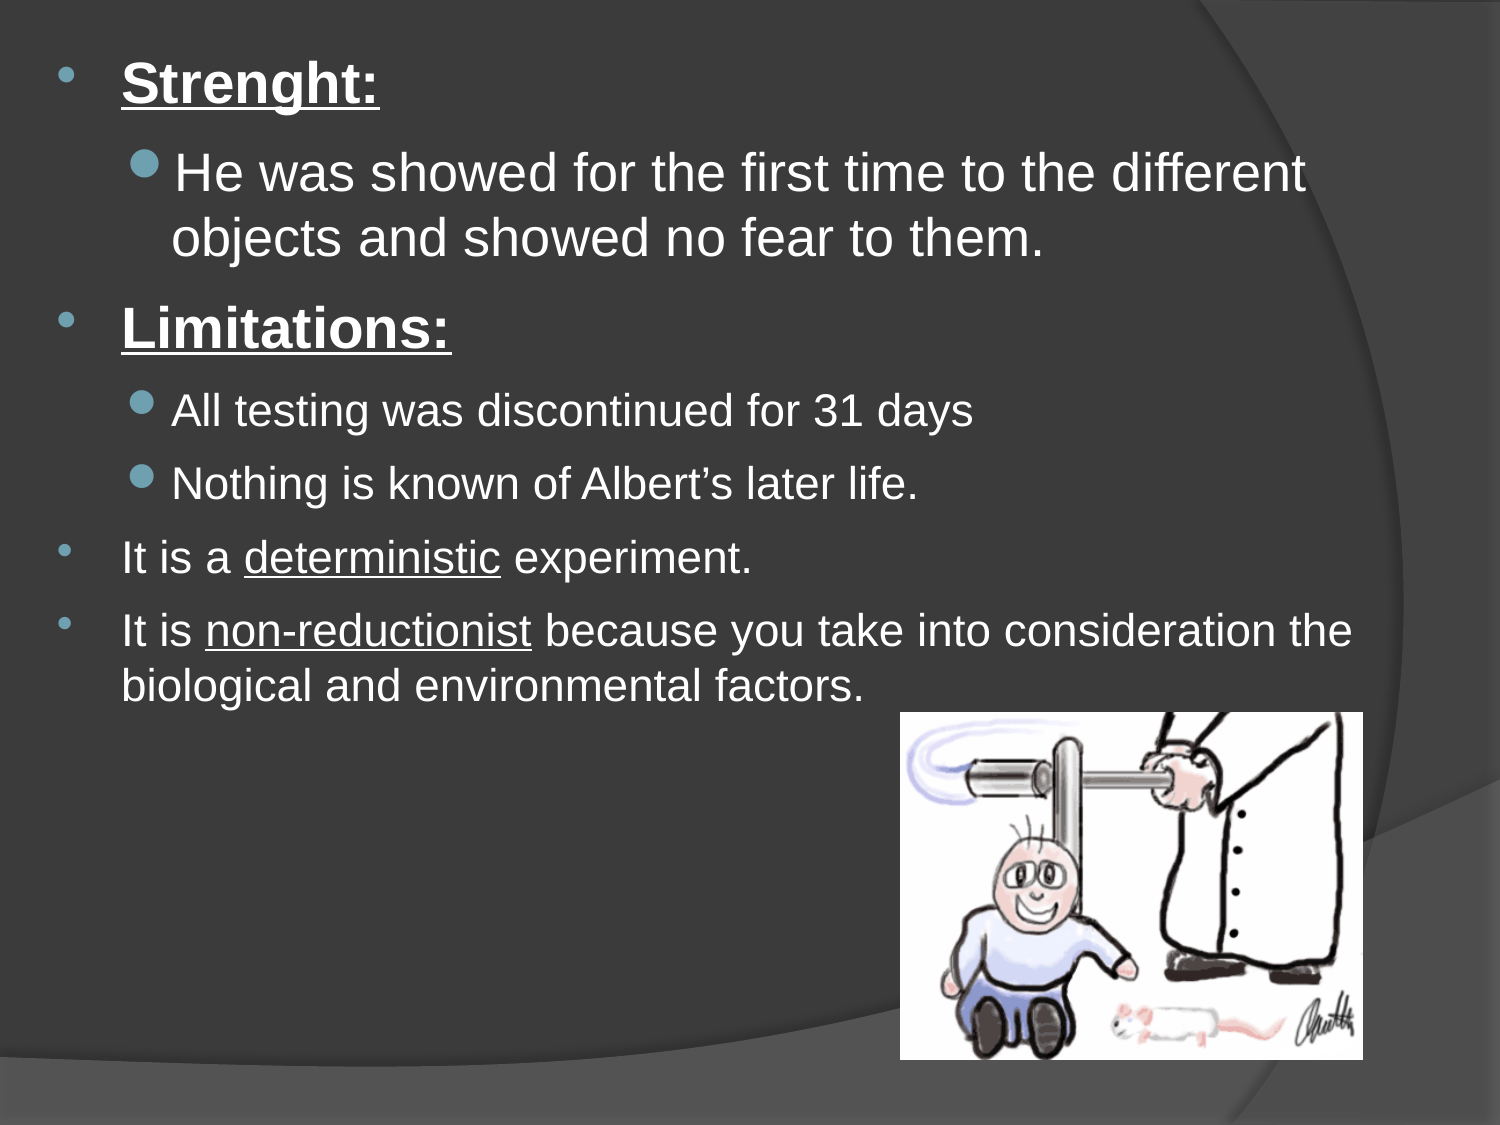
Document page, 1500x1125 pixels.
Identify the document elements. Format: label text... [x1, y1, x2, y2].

list Strenght: He was showed for the first time to the different objects and showed no fear to them. Limitations: All testing was discontinued for 31 days Nothing is known of Albert’s later life. It is a deterministic experiment. It is non-reductionist because you take into consideration the biological and environmental factors. [37, 37, 1426, 926]
picture [899, 712, 1363, 1060]
